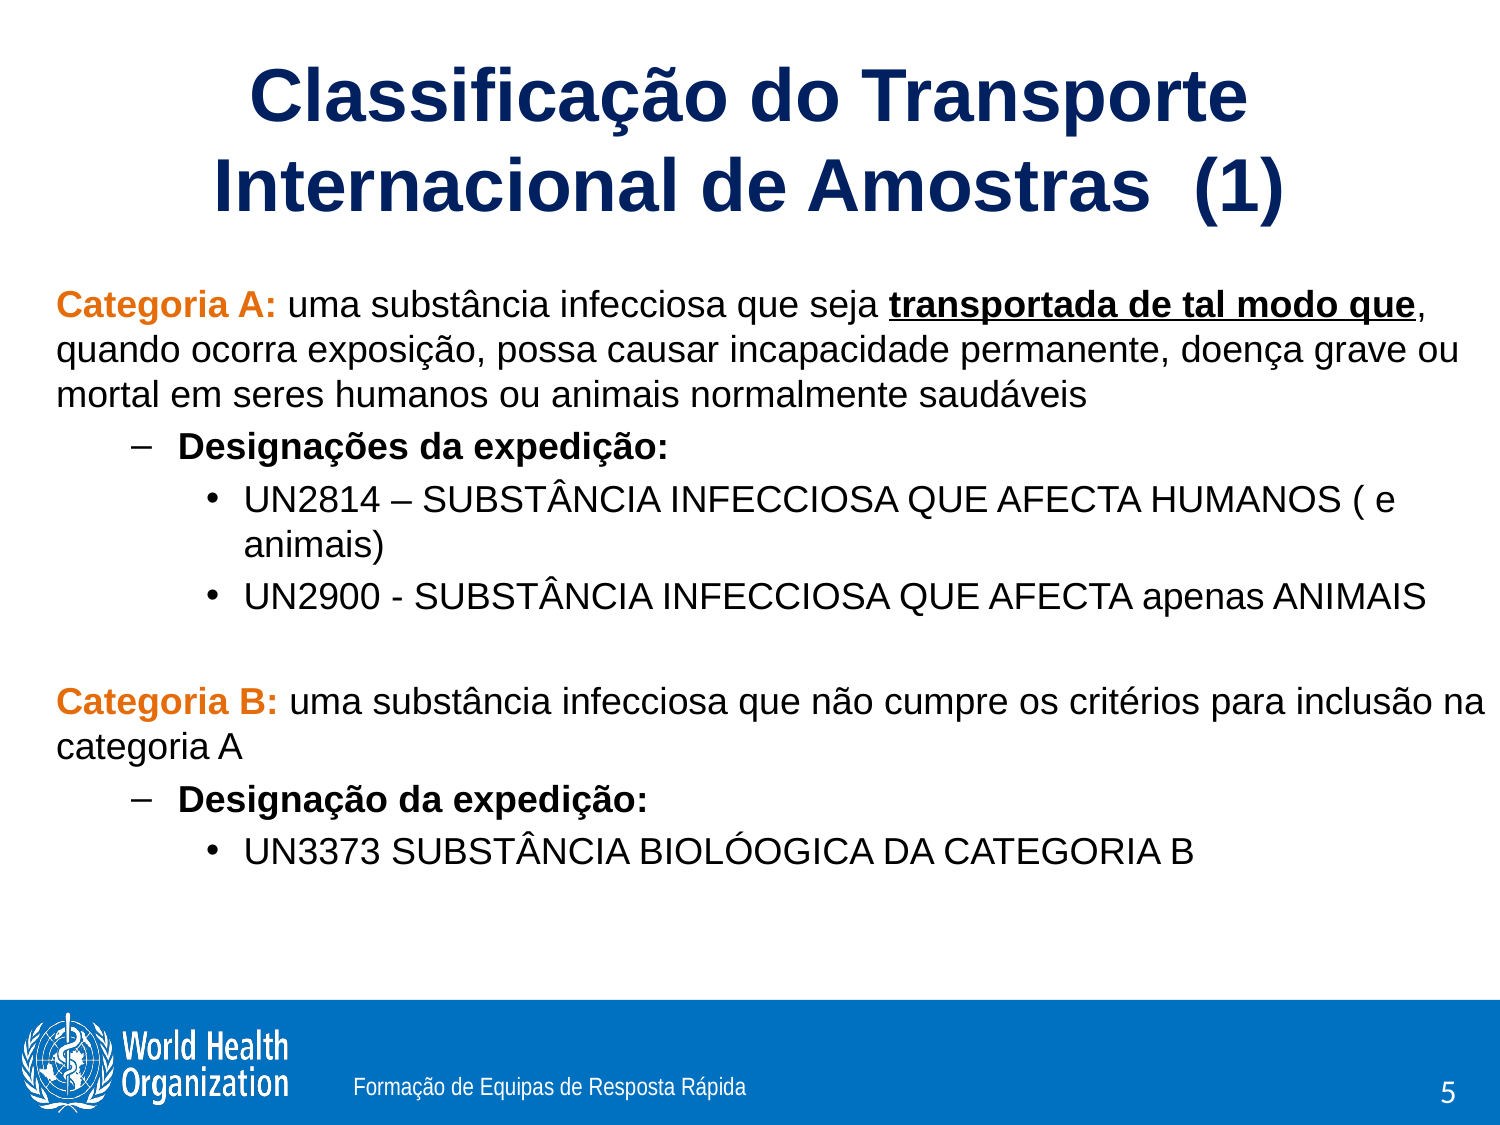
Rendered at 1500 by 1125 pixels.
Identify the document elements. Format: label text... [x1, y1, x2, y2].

picture [21, 1012, 288, 1113]
title Classificação do Transporte Internacional de Amostras (1) [75, 42, 1425, 219]
text_box Categoria A: uma substância infecciosa que seja transportada de tal modo que, quando ocorra exposição, possa causar incapacidade permanente, doença grave ou mortal em seres humanos ou animais normalmente saudáveis Designações da expedição: UN2814 – SUBSTÂNCIA INFECCIOSA QUE AFECTA HUMANOS ( e animais) UN2900 - SUBSTÂNCIA INFECCIOSA QUE AFECTA apenas ANIMAIS Categoria B: uma substância infecciosa que não cumpre os critérios para inclusão na categoria A Designação da expedição: UN3373 SUBSTÂNCIA BIOLÓOGICA DA CATEGORIA B [41, 219, 1500, 963]
